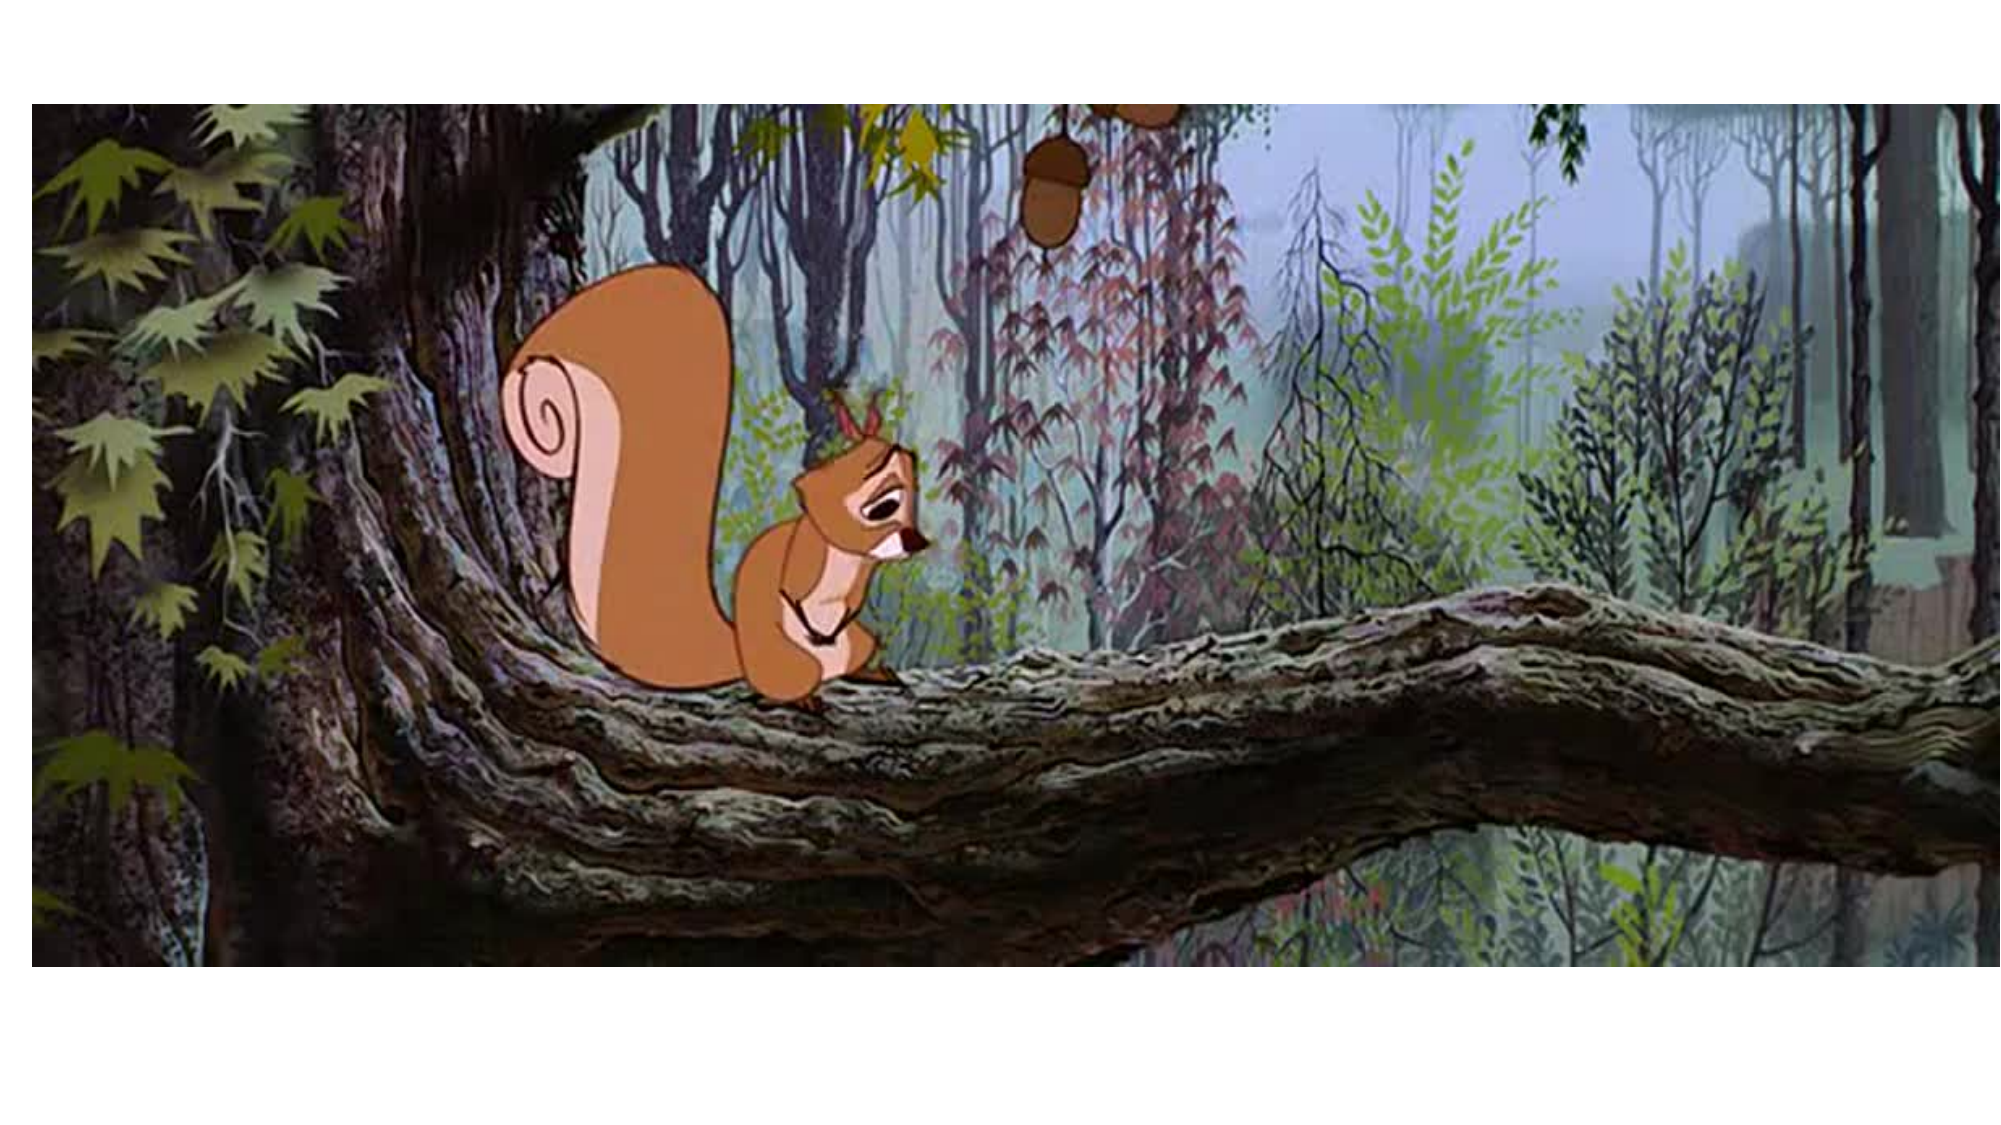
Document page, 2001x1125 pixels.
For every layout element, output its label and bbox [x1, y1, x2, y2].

picture [32, 104, 2000, 967]
